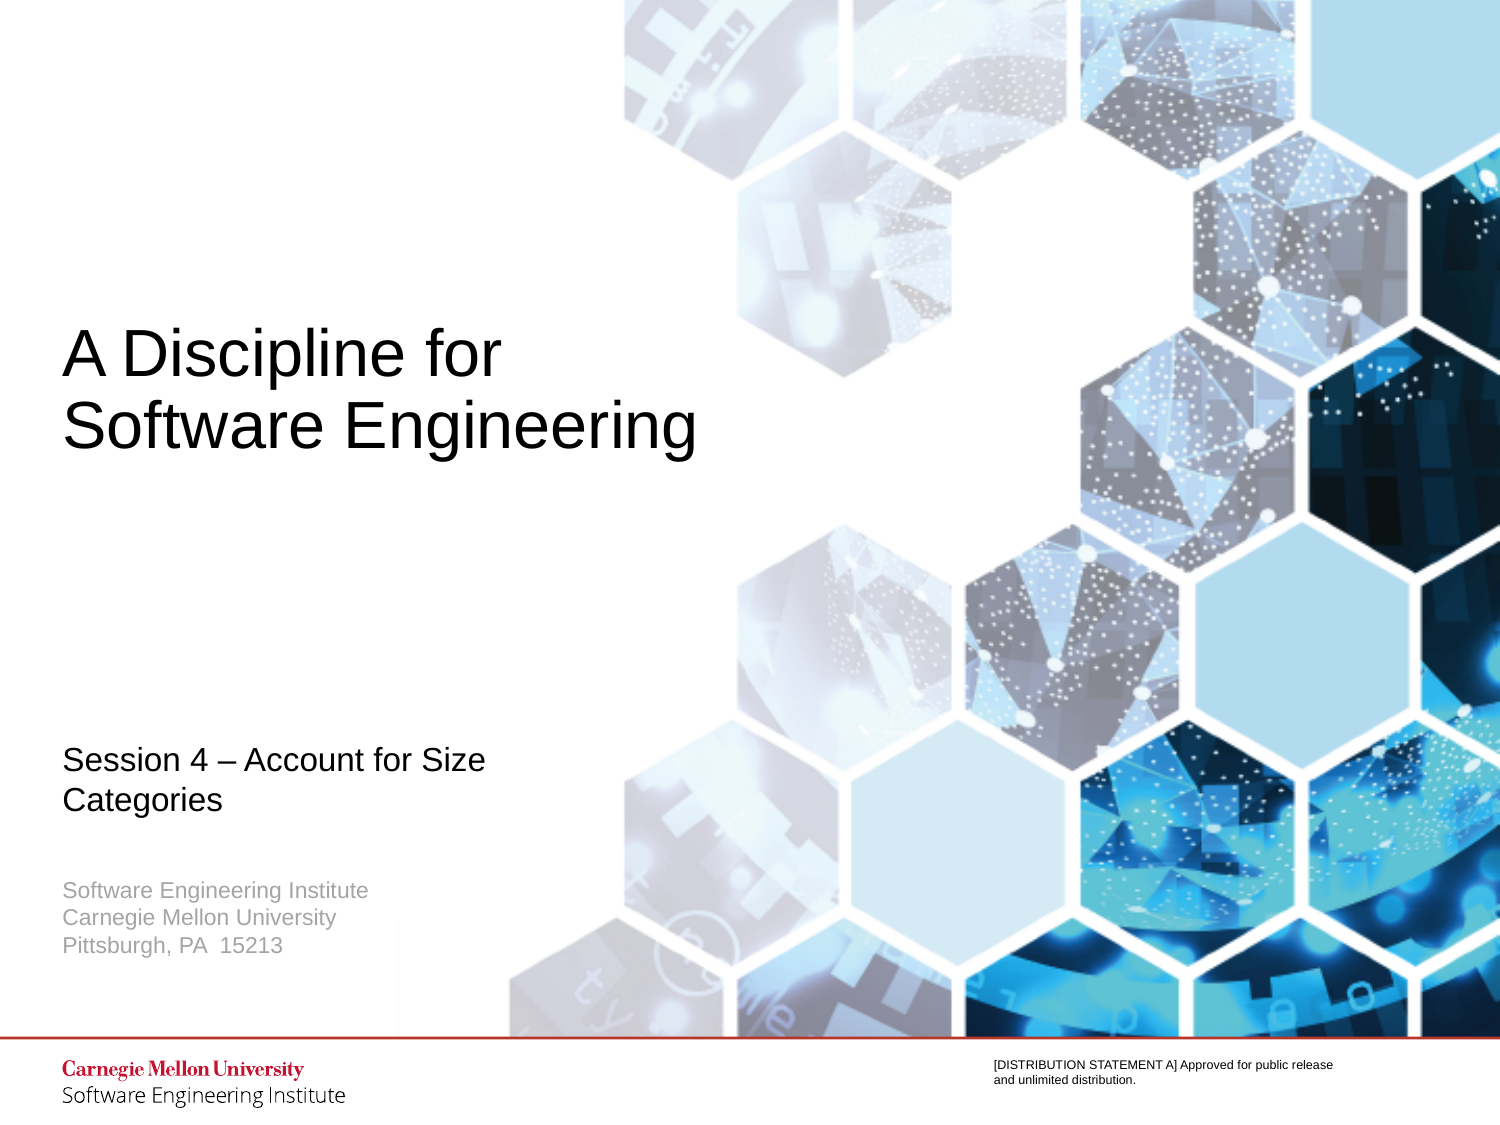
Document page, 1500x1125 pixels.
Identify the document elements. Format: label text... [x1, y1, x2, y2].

picture [0, 0, 1500, 1036]
subtitle Session 4 – Account for Size Categories [62, 737, 849, 857]
title A Discipline for Software Engineering [62, 318, 967, 721]
